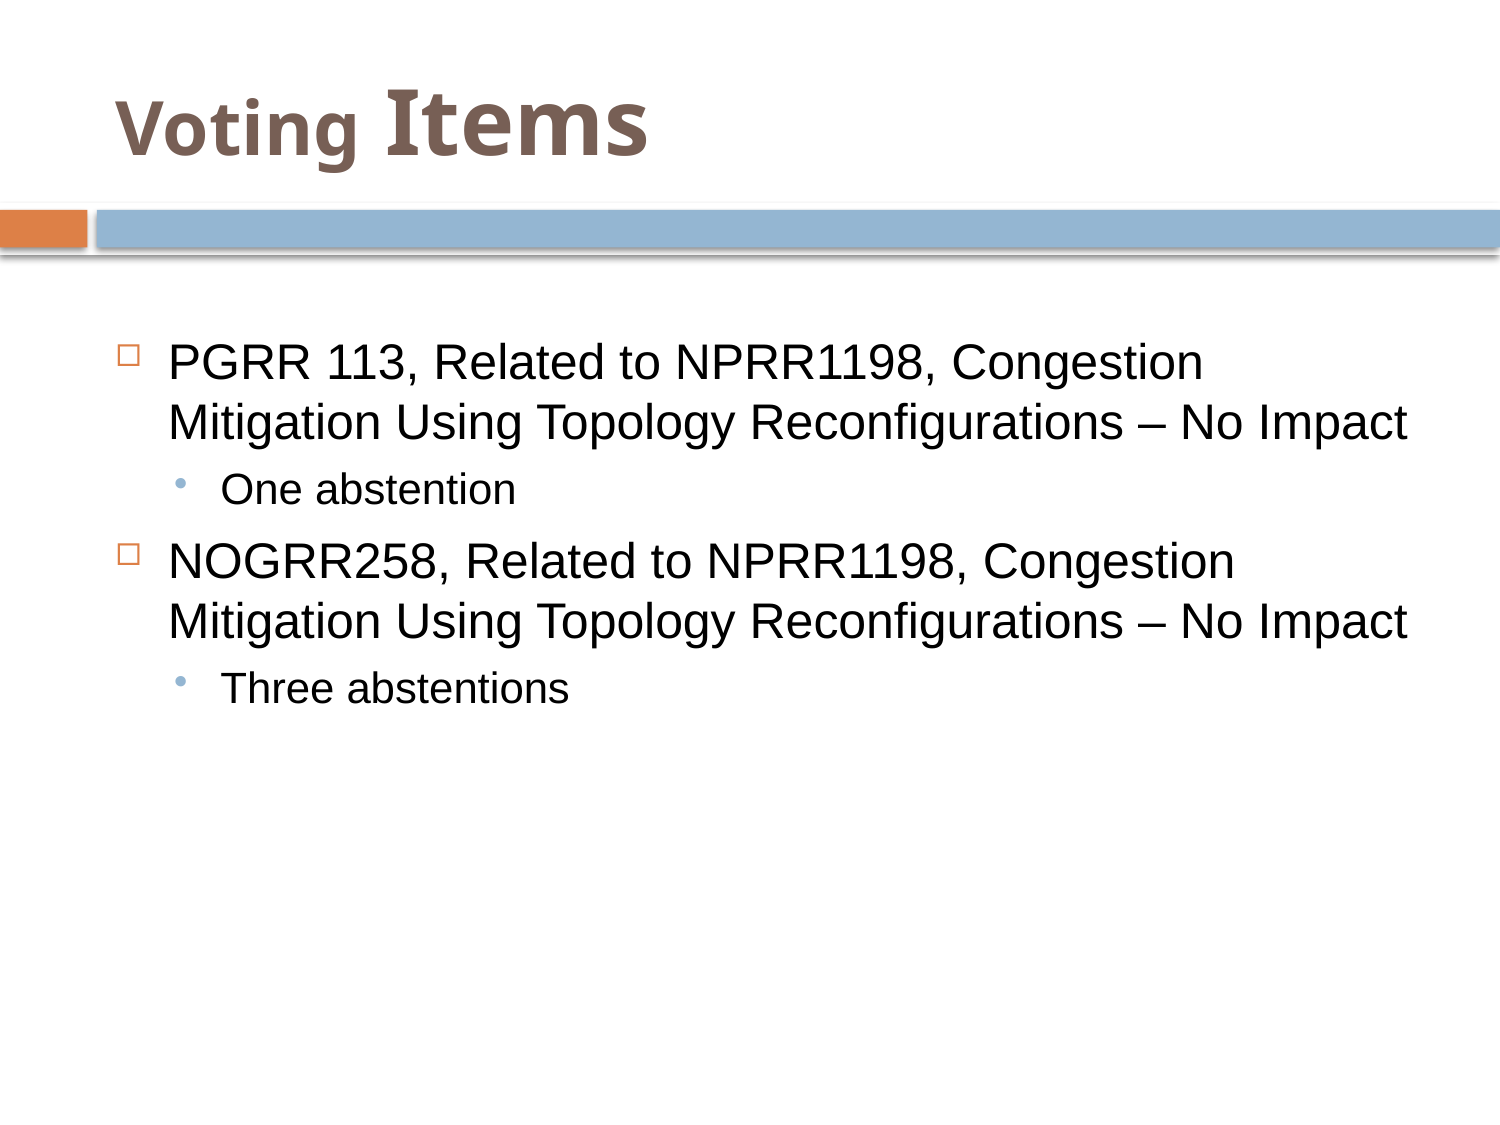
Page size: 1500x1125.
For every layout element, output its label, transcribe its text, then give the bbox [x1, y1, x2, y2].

list PGRR 113, Related to NPRR1198, Congestion Mitigation Using Topology Reconfigurations – No Impact One abstention NOGRR258, Related to NPRR1198, Congestion Mitigation Using Topology Reconfigurations – No Impact Three abstentions [100, 262, 1439, 1001]
title Voting Items [100, 37, 1439, 201]
